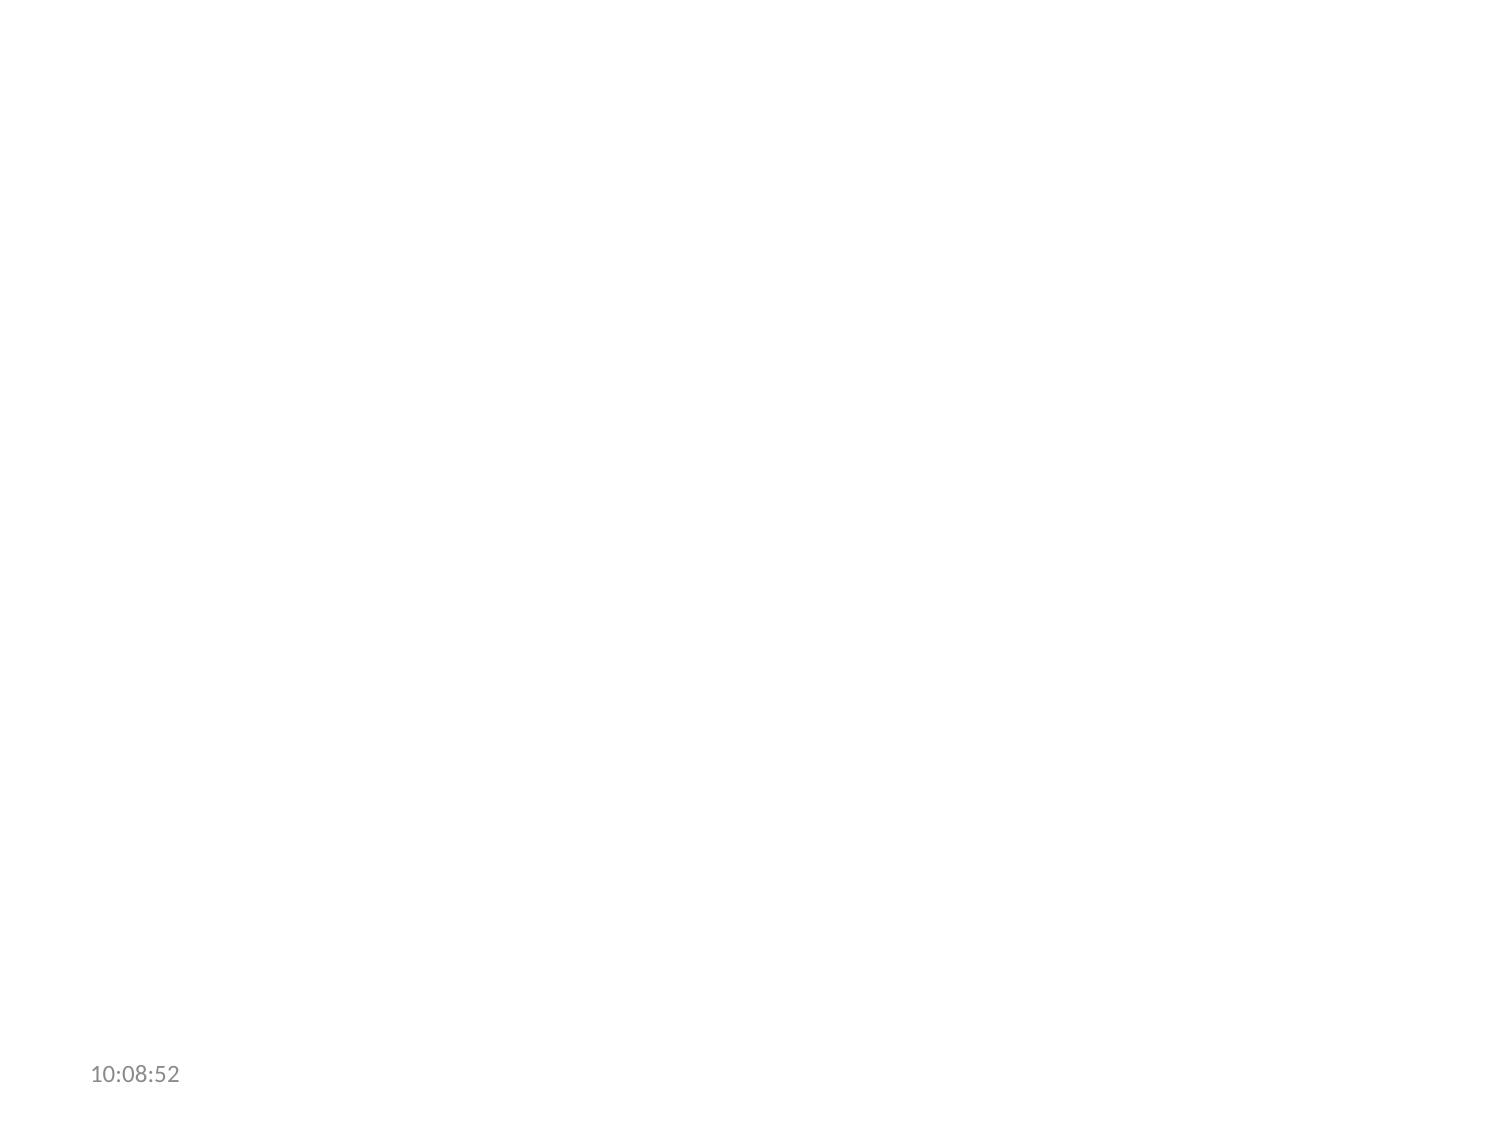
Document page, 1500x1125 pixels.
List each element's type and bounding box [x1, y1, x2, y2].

slide_number [75, 1042, 425, 1103]
